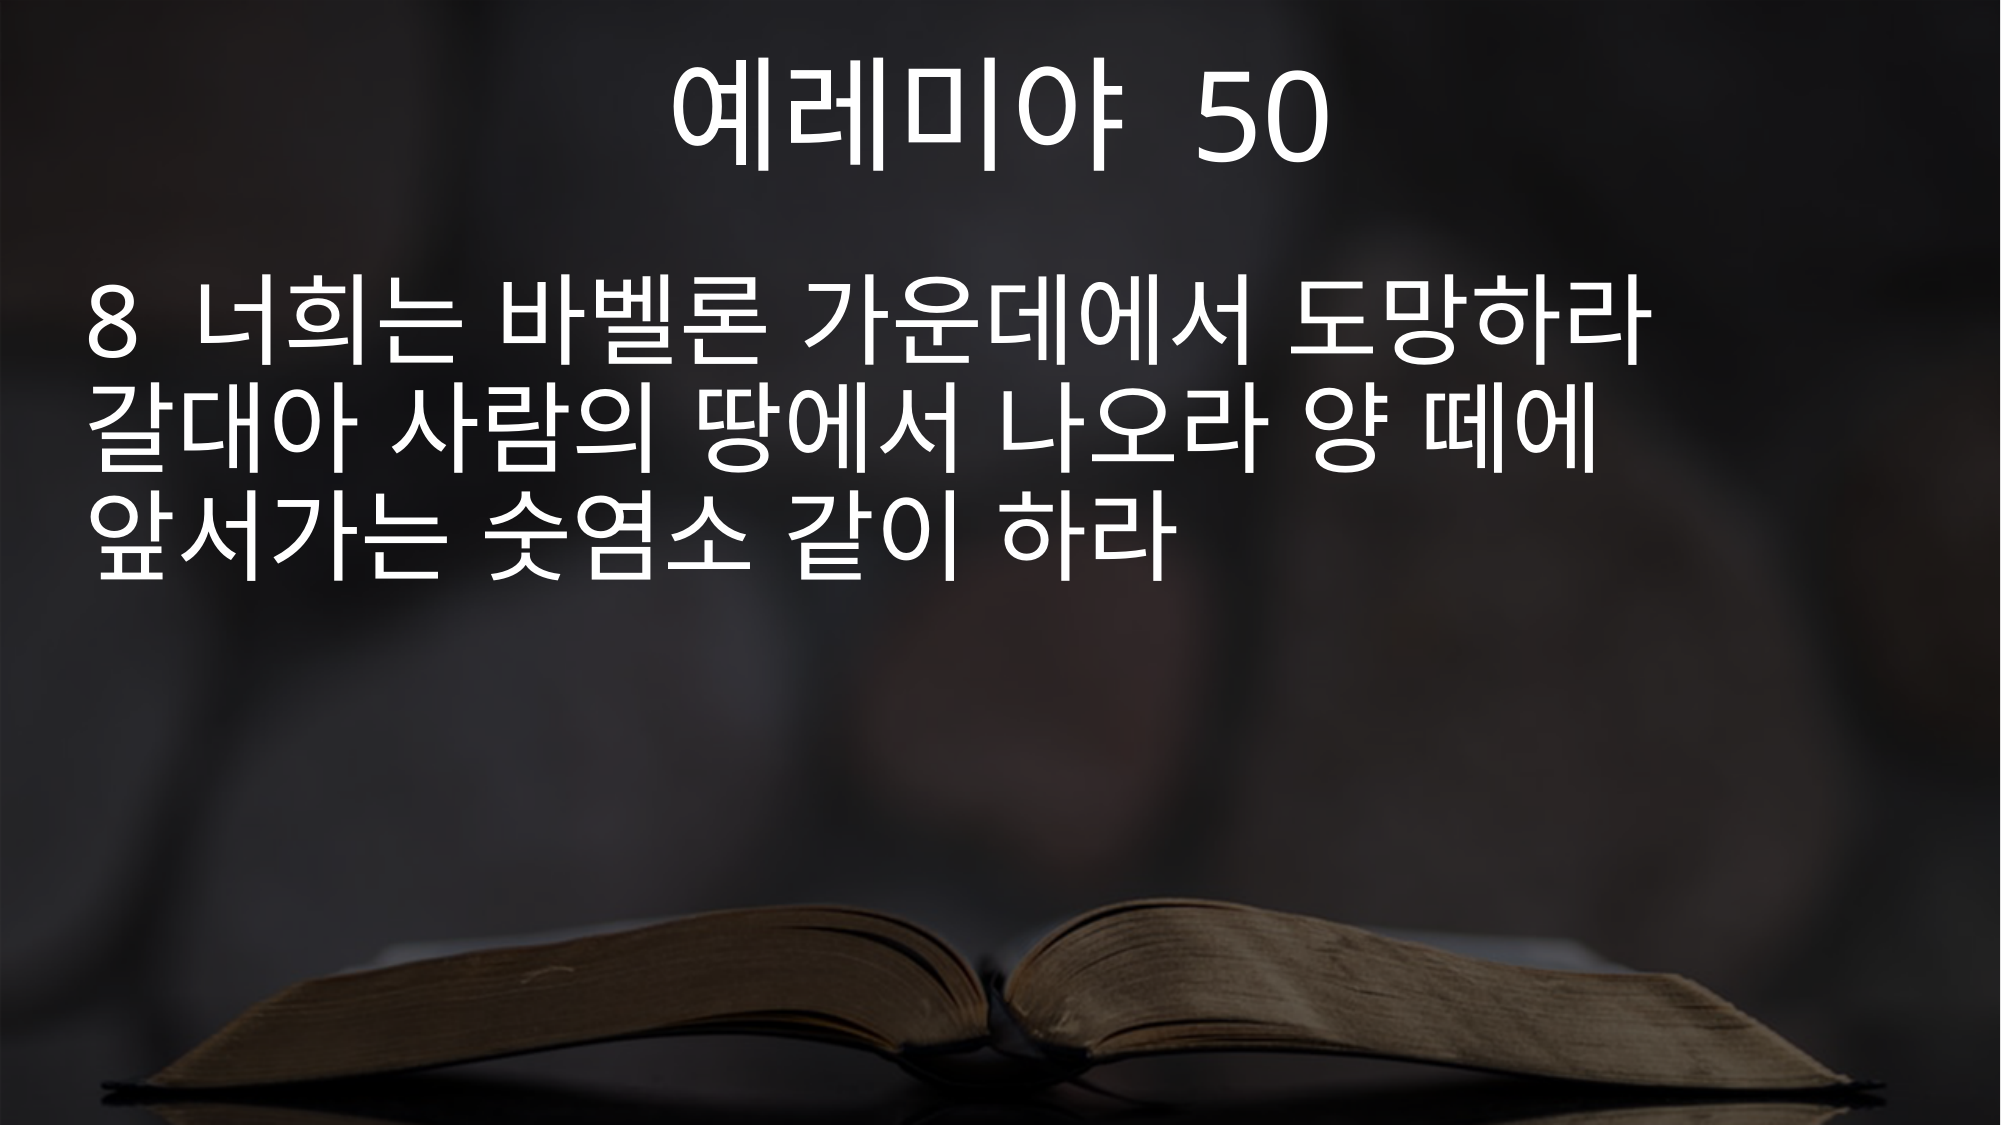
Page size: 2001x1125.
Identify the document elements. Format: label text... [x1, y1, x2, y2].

picture [0, 0, 2001, 1125]
footer 예레미야 50 [0, 32, 2000, 192]
list 8 너희는 바벨론 가운데에서 도망하라 갈대아 사람의 땅에서 나오라 양 떼에 앞서가는 숫염소 같이 하라 [69, 263, 1953, 423]
